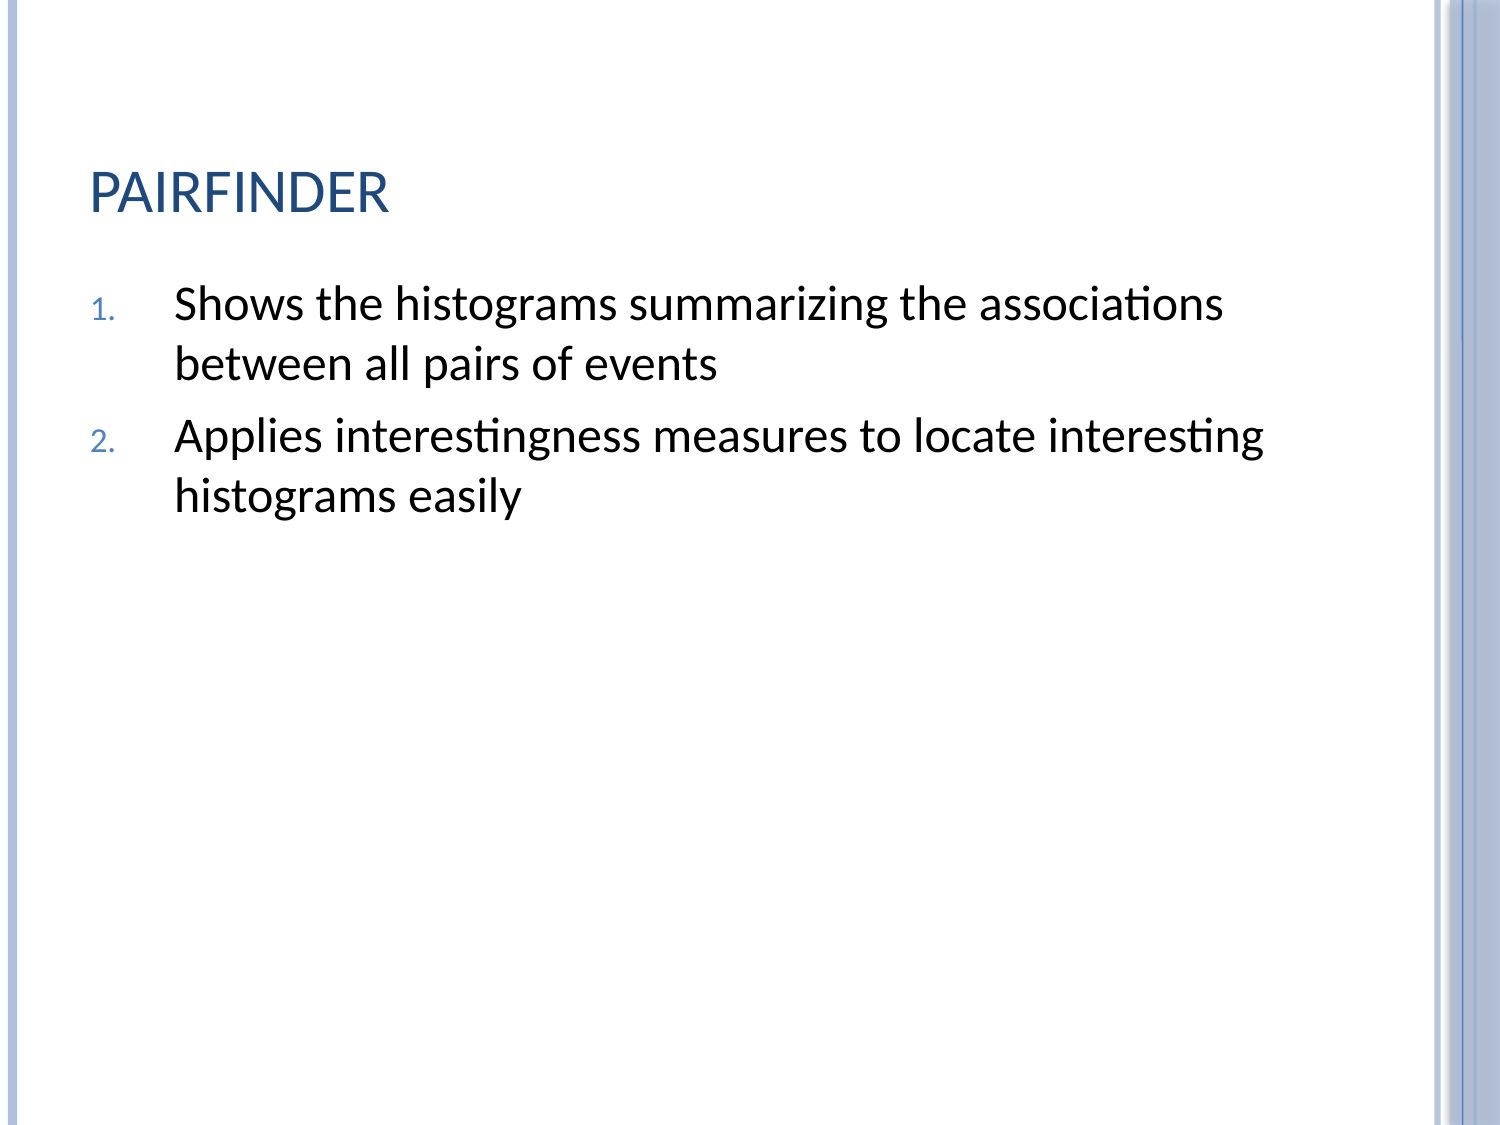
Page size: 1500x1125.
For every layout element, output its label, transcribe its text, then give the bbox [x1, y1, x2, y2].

title PairFinder [75, 45, 1300, 233]
list Shows the histograms summarizing the associations between all pairs of events Applies interestingness measures to locate interesting histograms easily [75, 262, 1300, 1062]
